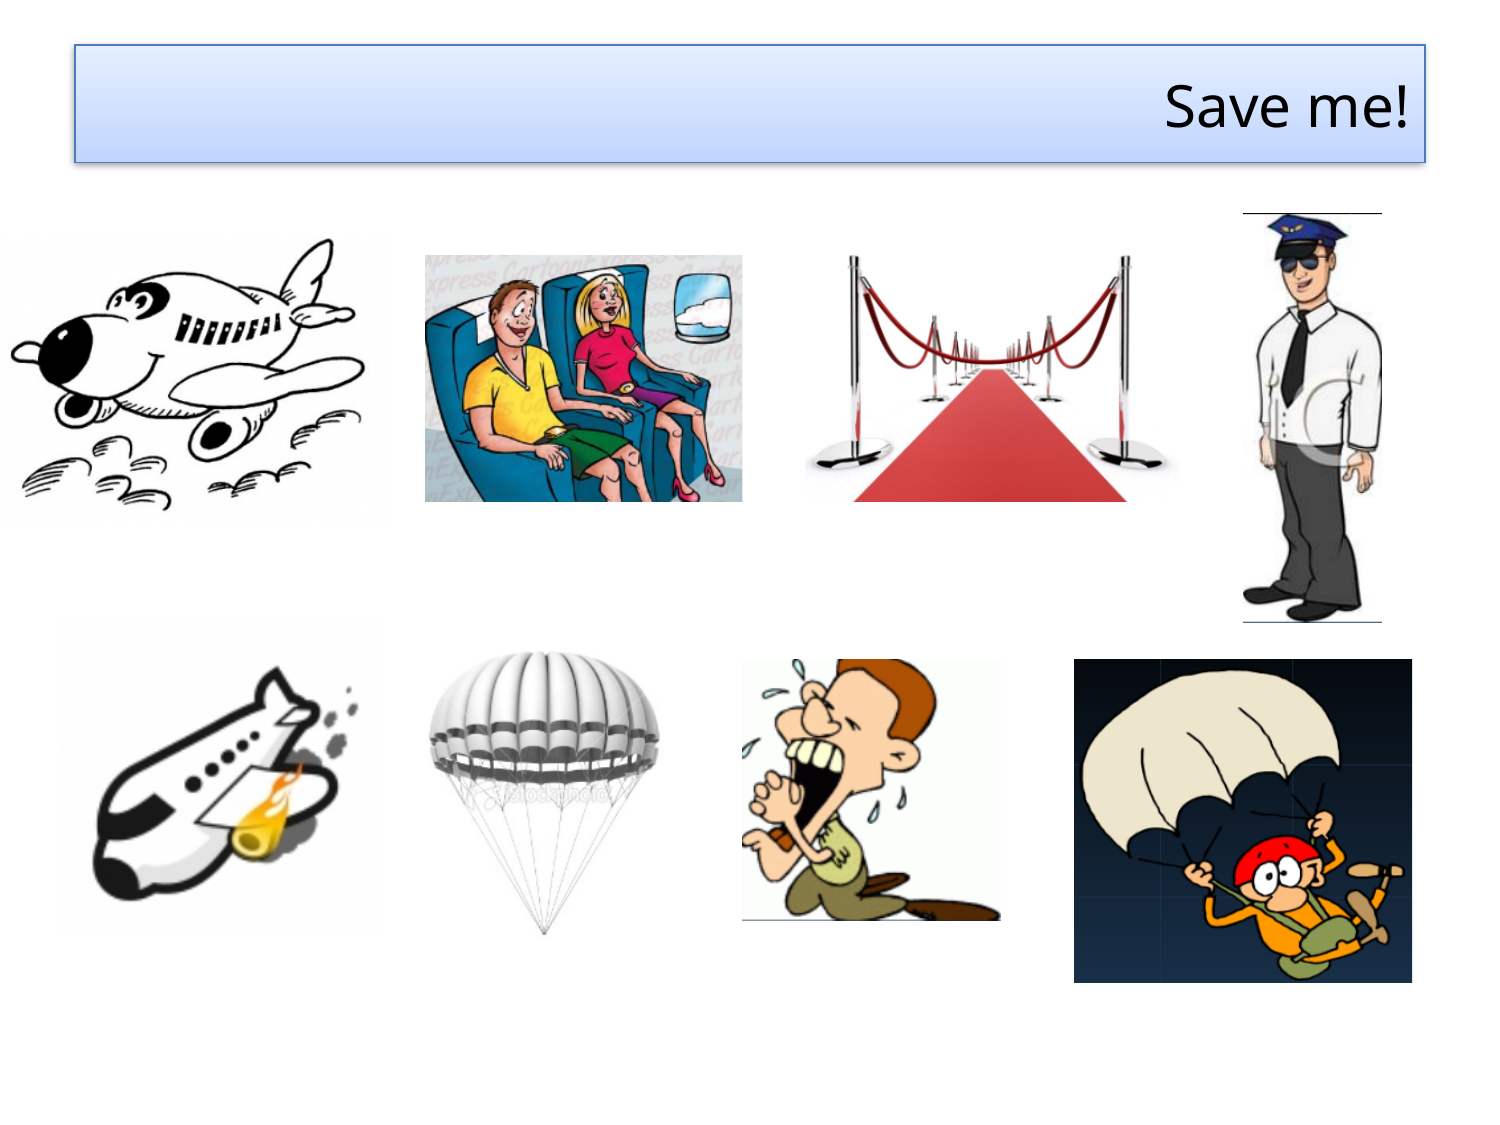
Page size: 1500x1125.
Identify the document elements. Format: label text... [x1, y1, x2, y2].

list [0, 237, 392, 526]
picture [1073, 659, 1413, 984]
picture [453, 328, 459, 338]
picture [424, 254, 743, 502]
picture [805, 219, 1180, 502]
title Save me! [74, 44, 1426, 163]
picture [742, 659, 1001, 922]
picture [1242, 212, 1383, 623]
picture [425, 648, 666, 939]
picture [547, 482, 554, 492]
picture [62, 618, 385, 937]
